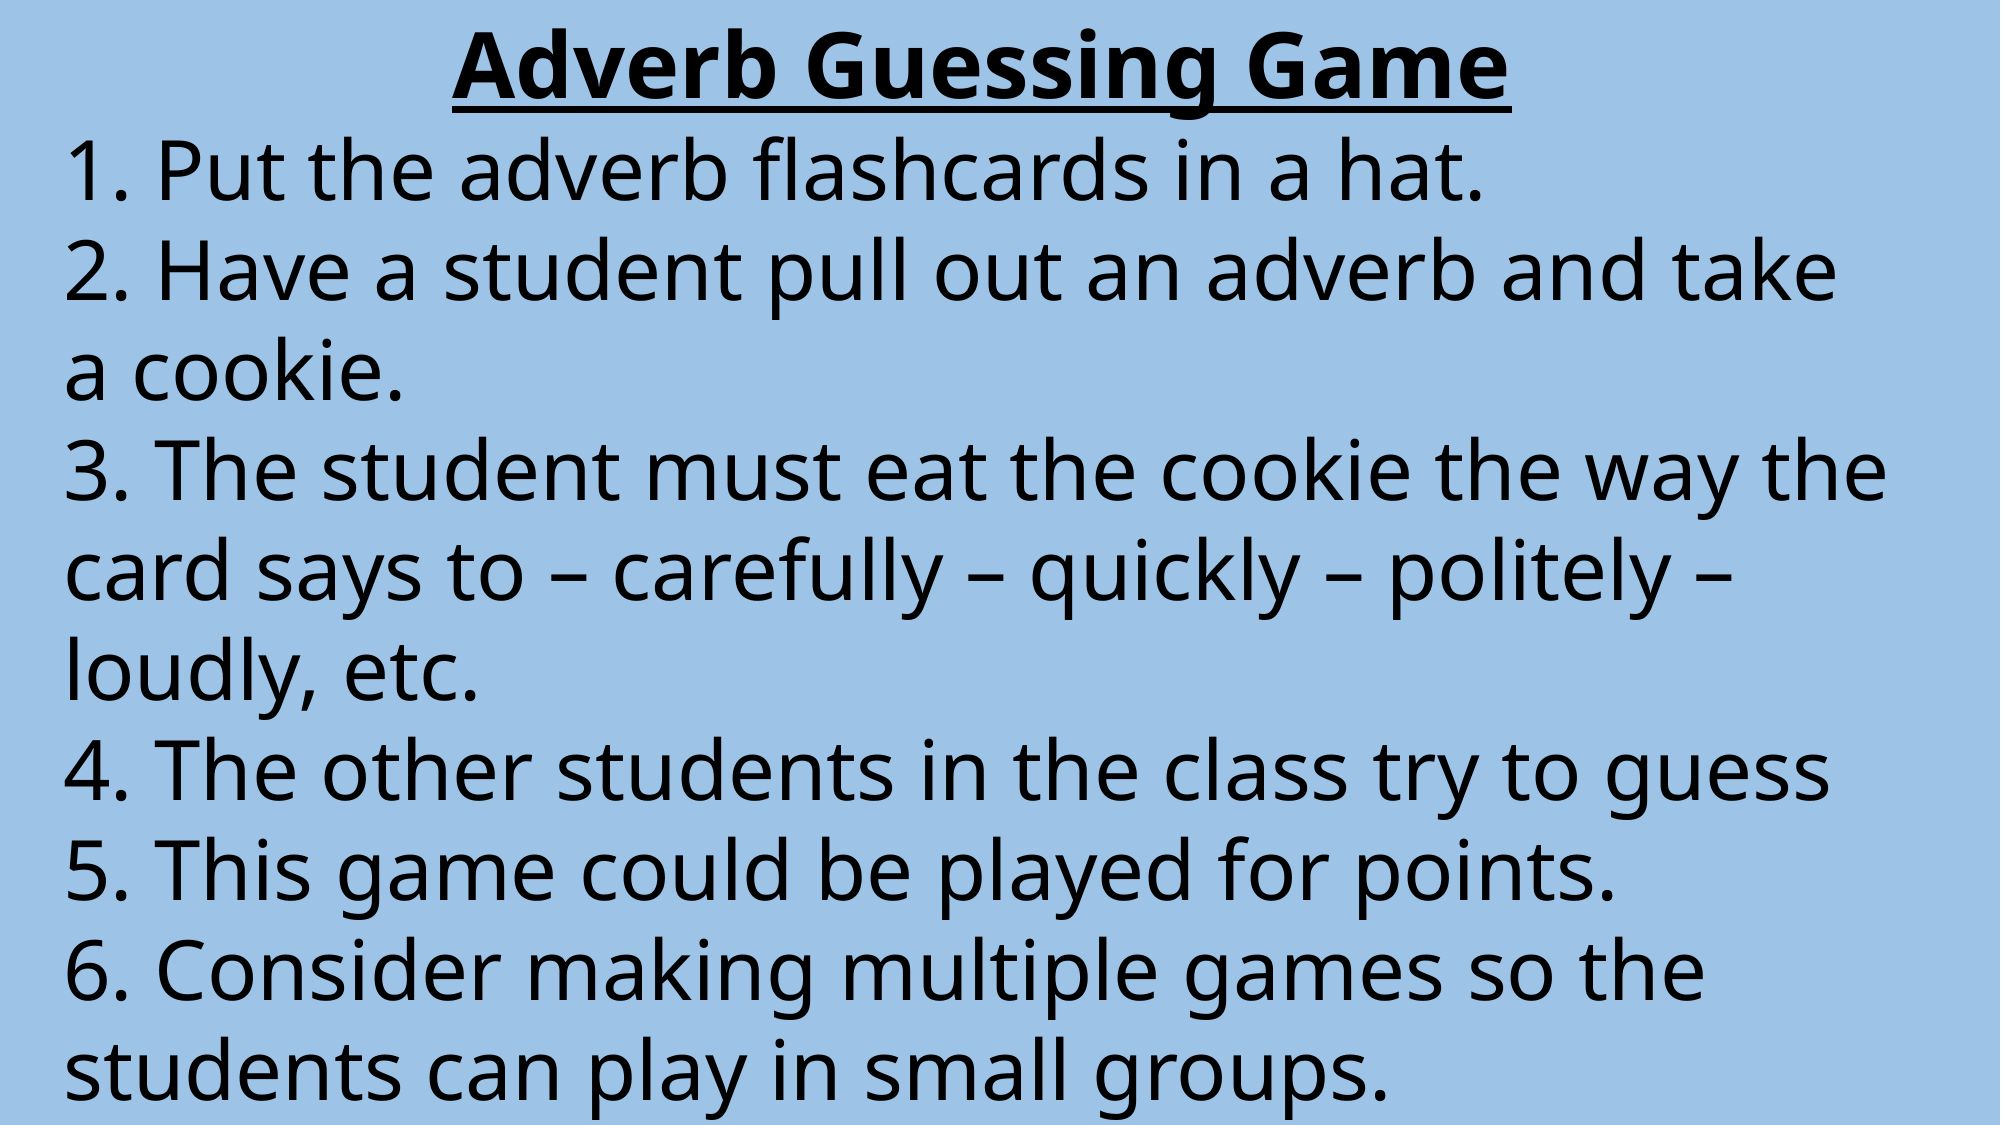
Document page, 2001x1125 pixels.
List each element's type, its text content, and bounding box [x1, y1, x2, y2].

text_box Adverb Guessing Game 1. Put the adverb flashcards in a hat. 2. Have a student pull out an adverb and take a cookie. 3. The student must eat the cookie the way the card says to – carefully – quickly – politely – loudly, etc. 4. The other students in the class try to guess 5. This game could be played for points. 6. Consider making multiple games so the students can play in small groups. [48, 0, 1916, 1125]
